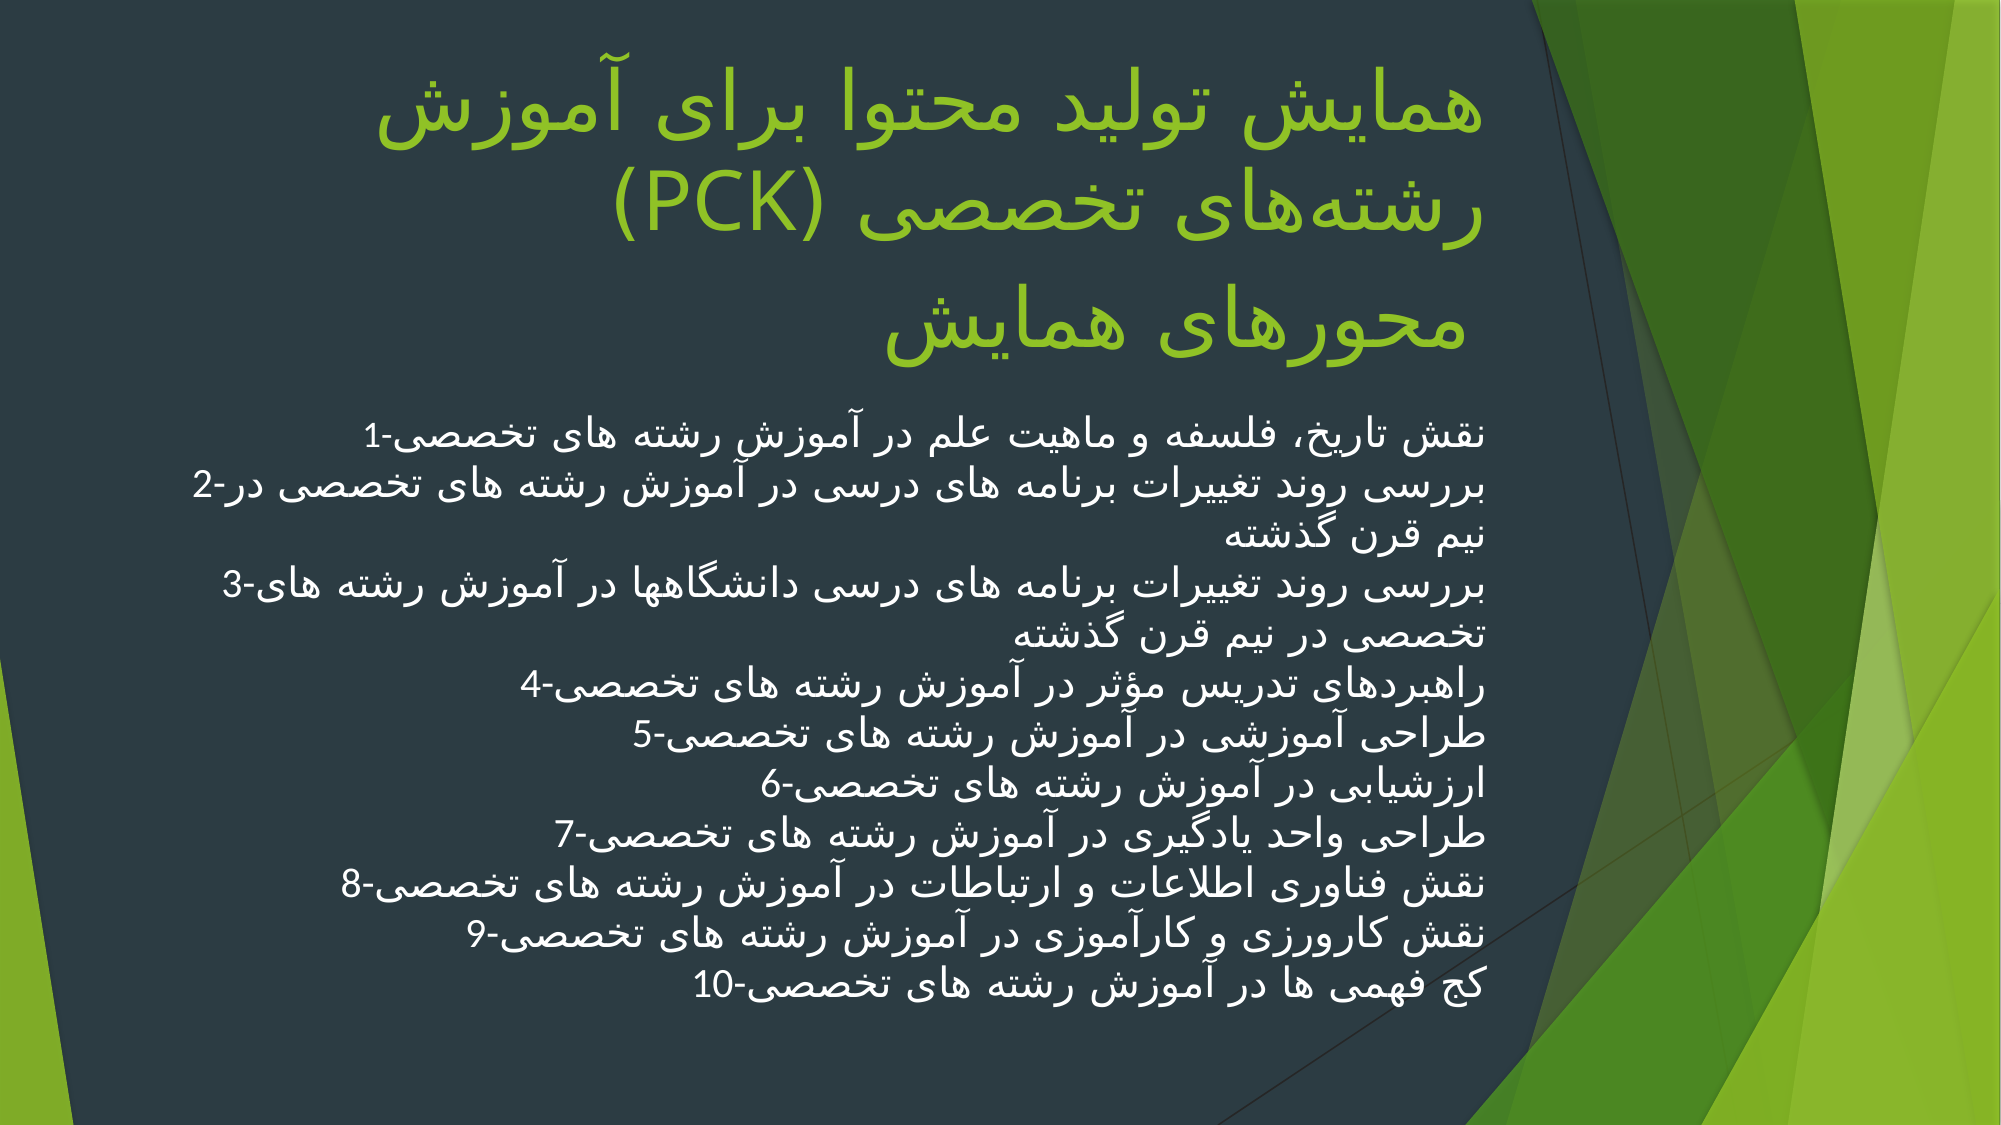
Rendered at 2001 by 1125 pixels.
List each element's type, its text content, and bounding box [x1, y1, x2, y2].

text_box 1-نقش تاریخ، فلسفه و ماهیت علم در آموزش رشته های تخصصی 2-بررسی روند تغییرات برنامه های درسی در آموزش رشته های تخصصی در نیم قرن گذشته 3-بررسی روند تغییرات برنامه های درسی دانشگاهها در آموزش رشته های تخصصی در نیم قرن گذشته 4-راهبردهای تدریس مؤثر در آموزش رشته های تخصصی 5-طراحی آموزشی در آموزش رشته های تخصصی 6-ارزشیابی در آموزش رشته های تخصصی 7-طراحی واحد یادگیری در آموزش رشته های تخصصی 8-نقش فناوری اطلاعات و ارتباطات در آموزش رشته های تخصصی 9-نقش کارورزی و کارآموزی در آموزش رشته های تخصصی 10-کج فهمی ها در آموزش رشته های تخصصی [0, 398, 1503, 1013]
title همایش تولید محتوا برای آموزش رشته‌های تخصصی (PCK) [92, 39, 1503, 257]
text_box محورهای همایش [76, 256, 1488, 474]
